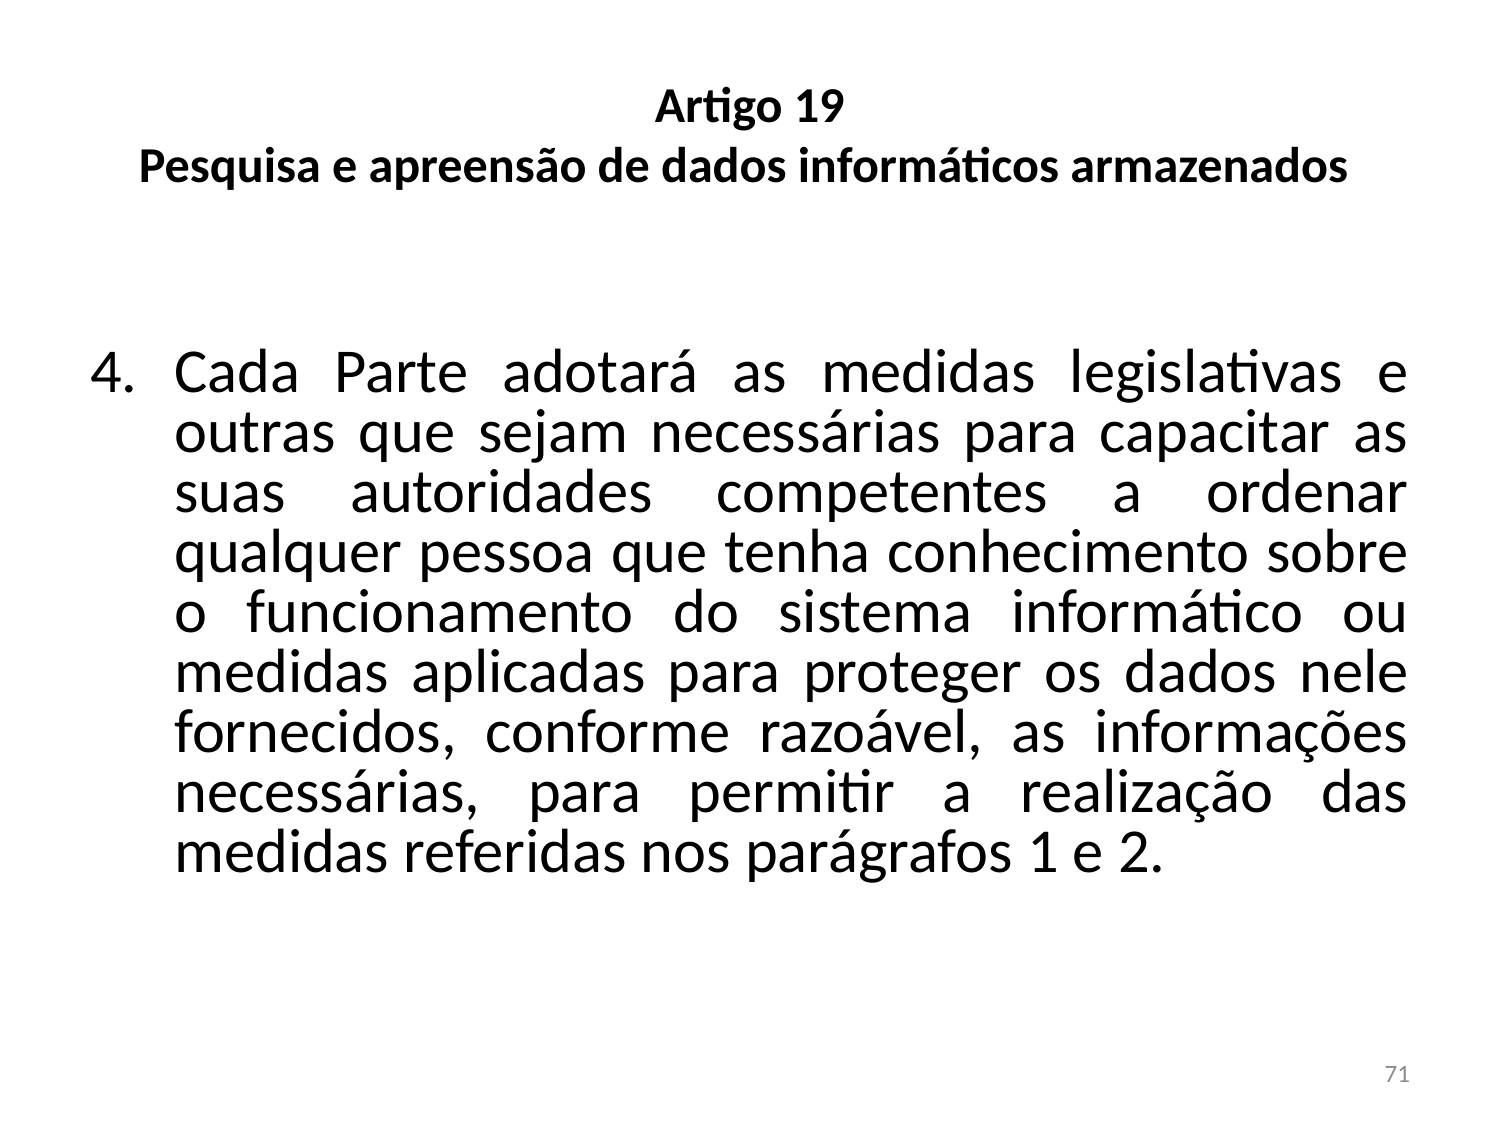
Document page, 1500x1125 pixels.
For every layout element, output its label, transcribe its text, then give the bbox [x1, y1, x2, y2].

title Artigo 19 Pesquisa e apreensão de dados informáticos armazenados [74, 44, 1426, 220]
list Cada Parte adotará as medidas legislativas e outras que sejam necessárias para capacitar as suas autoridades competentes a ordenar qualquer pessoa que tenha conhecimento sobre o funcionamento do sistema informático ou medidas aplicadas para proteger os dados nele fornecidos, conforme razoável, as informações necessárias, para permitir a realização das medidas referidas nos parágrafos 1 e 2. [74, 337, 1426, 1066]
slide_number 71 [1074, 1042, 1425, 1103]
